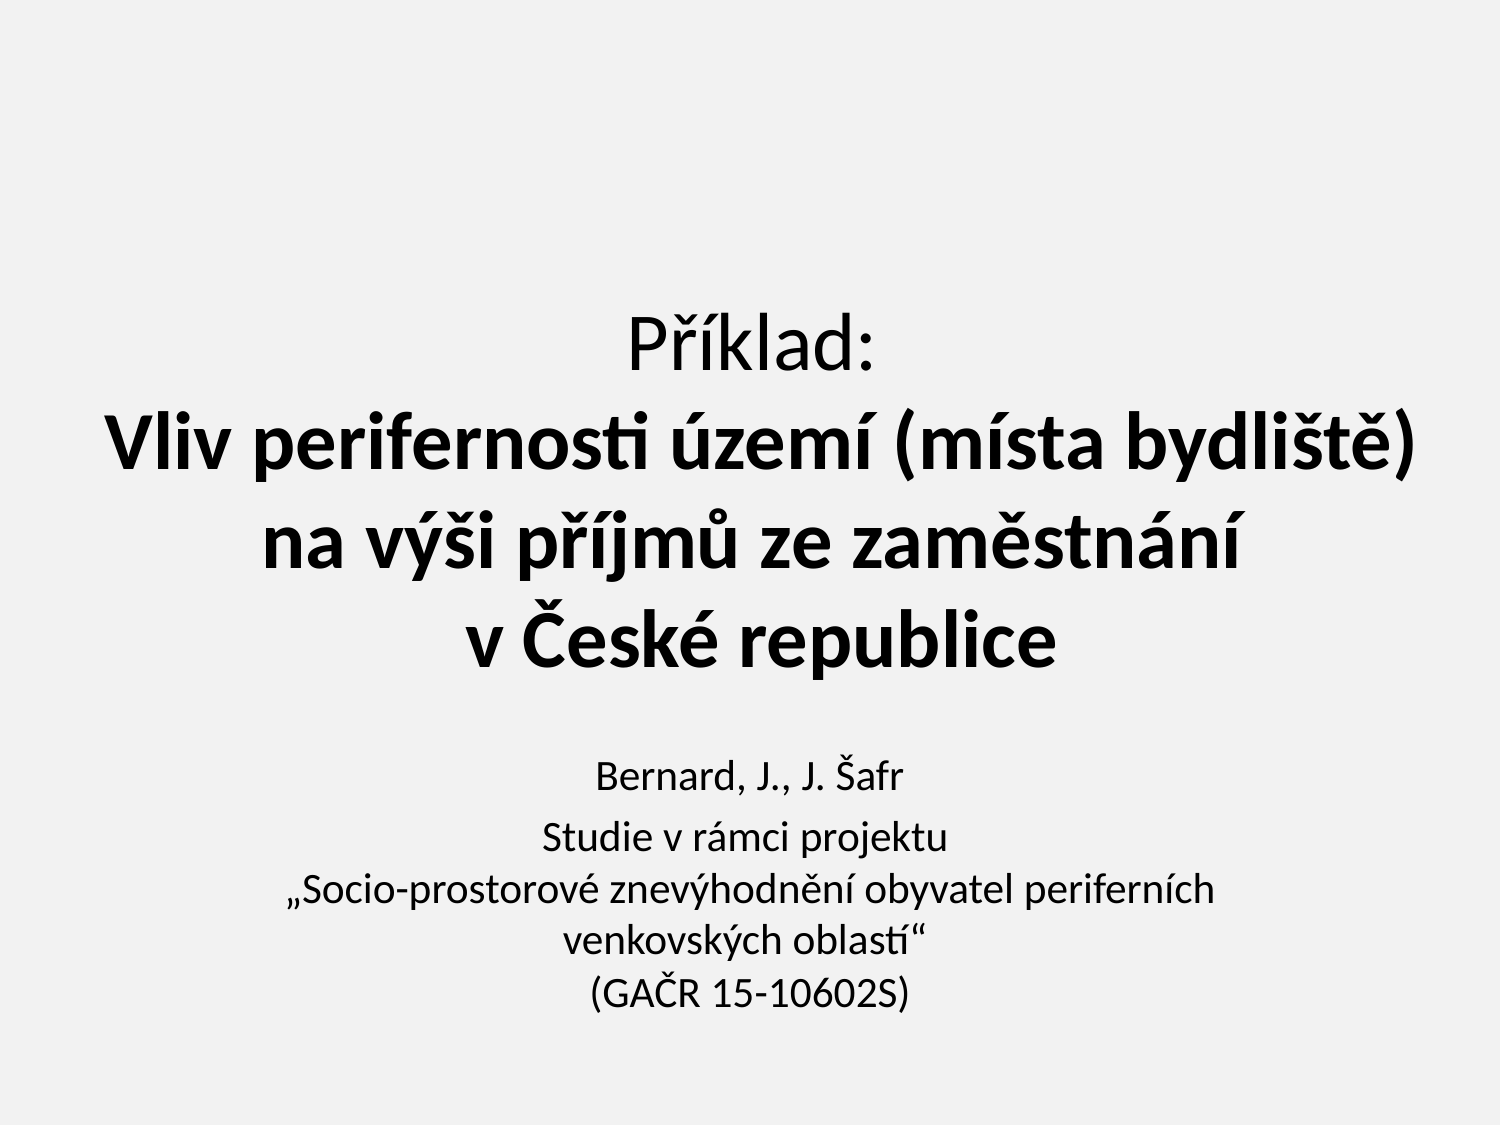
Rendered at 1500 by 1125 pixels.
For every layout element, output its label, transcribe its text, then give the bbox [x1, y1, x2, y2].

title Příklad: Vliv perifernosti území (místa bydliště) na výši příjmů ze zaměstnání v České republice [76, 243, 1447, 728]
subtitle Bernard, J., J. Šafr Studie v rámci projektu „Socio-prostorové znevýhodnění obyvatel periferních venkovských oblastí“ (GAČR 15-10602S) [225, 739, 1275, 1028]
